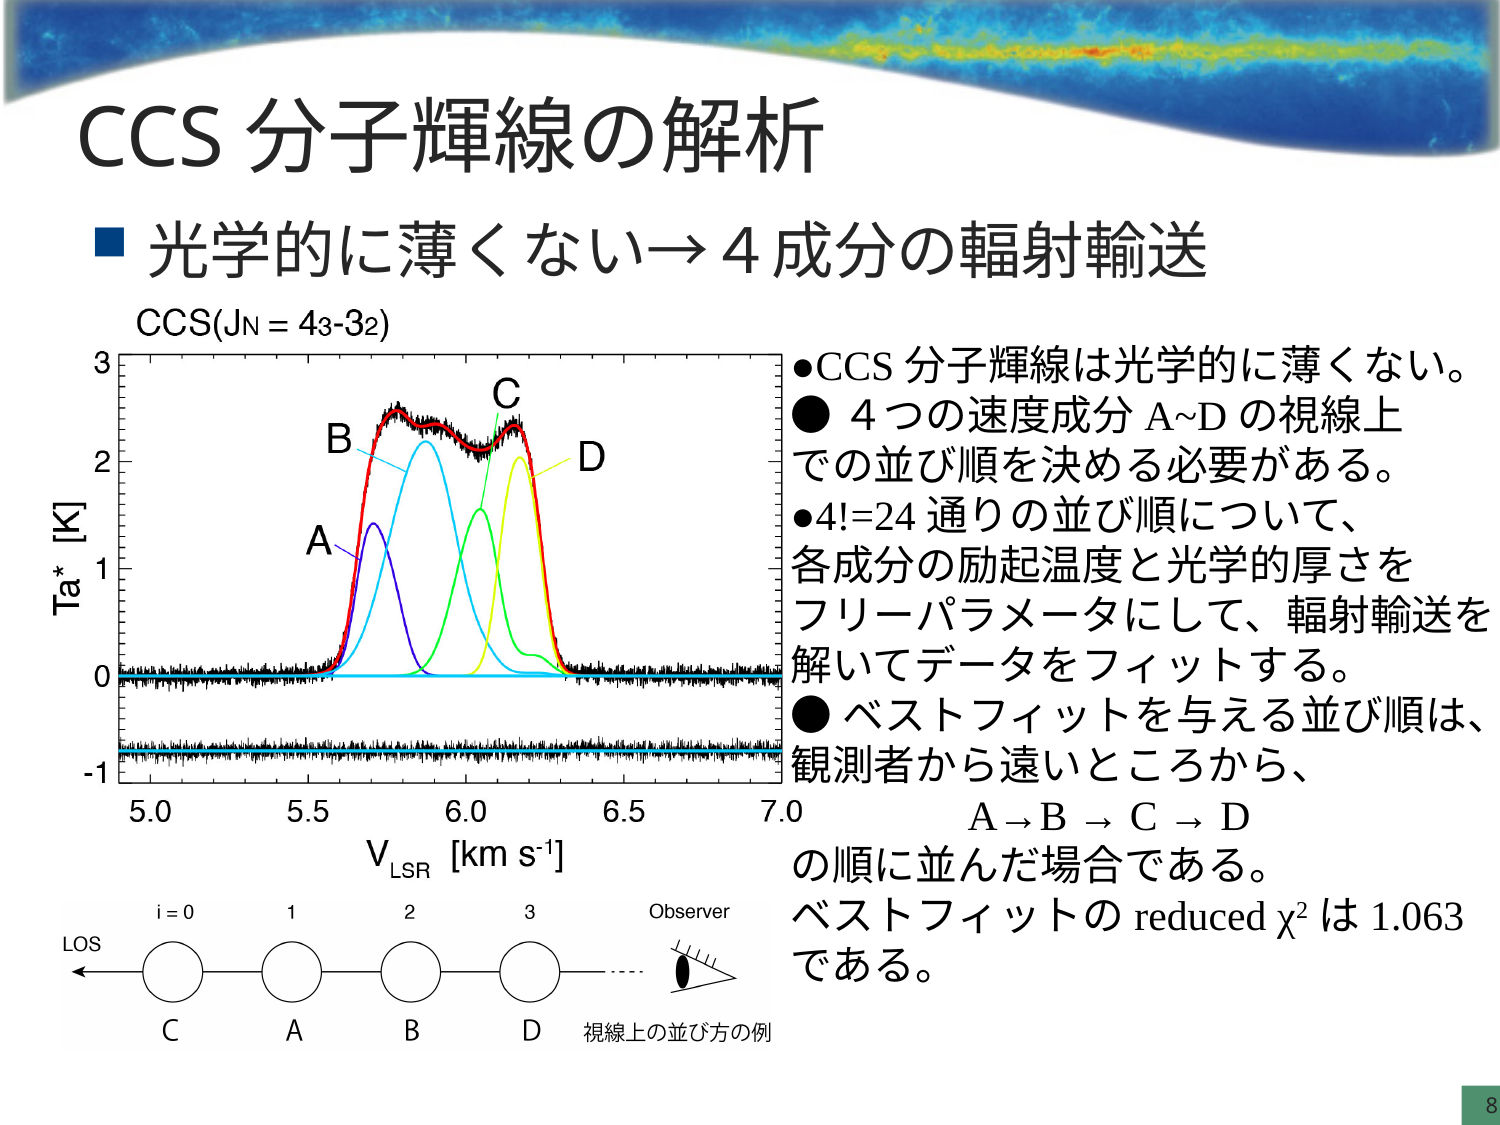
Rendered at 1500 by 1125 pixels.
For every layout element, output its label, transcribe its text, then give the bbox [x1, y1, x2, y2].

slide_number 8 [1194, 1097, 1500, 1125]
text_box ●CCS分子輝線は光学的に薄くない。 ●４つの速度成分A~Dの視線上 での並び順を決める必要がある。 ●4!=24通りの並び順について、 各成分の励起温度と光学的厚さを フリーパラメータにして、輻射輸送を 解いてデータをフィットする。 ●ベストフィットを与える並び順は、 観測者から遠いところから、 A→B → C → D の順に並んだ場合である。 ベストフィットのreduced χ2は1.063 である。 [775, 331, 1500, 1097]
picture [2, 0, 1500, 1125]
list 光学的に薄くない→４成分の輻射輸送 [75, 203, 1351, 312]
title CCS分子輝線の解析 [0, 61, 903, 204]
